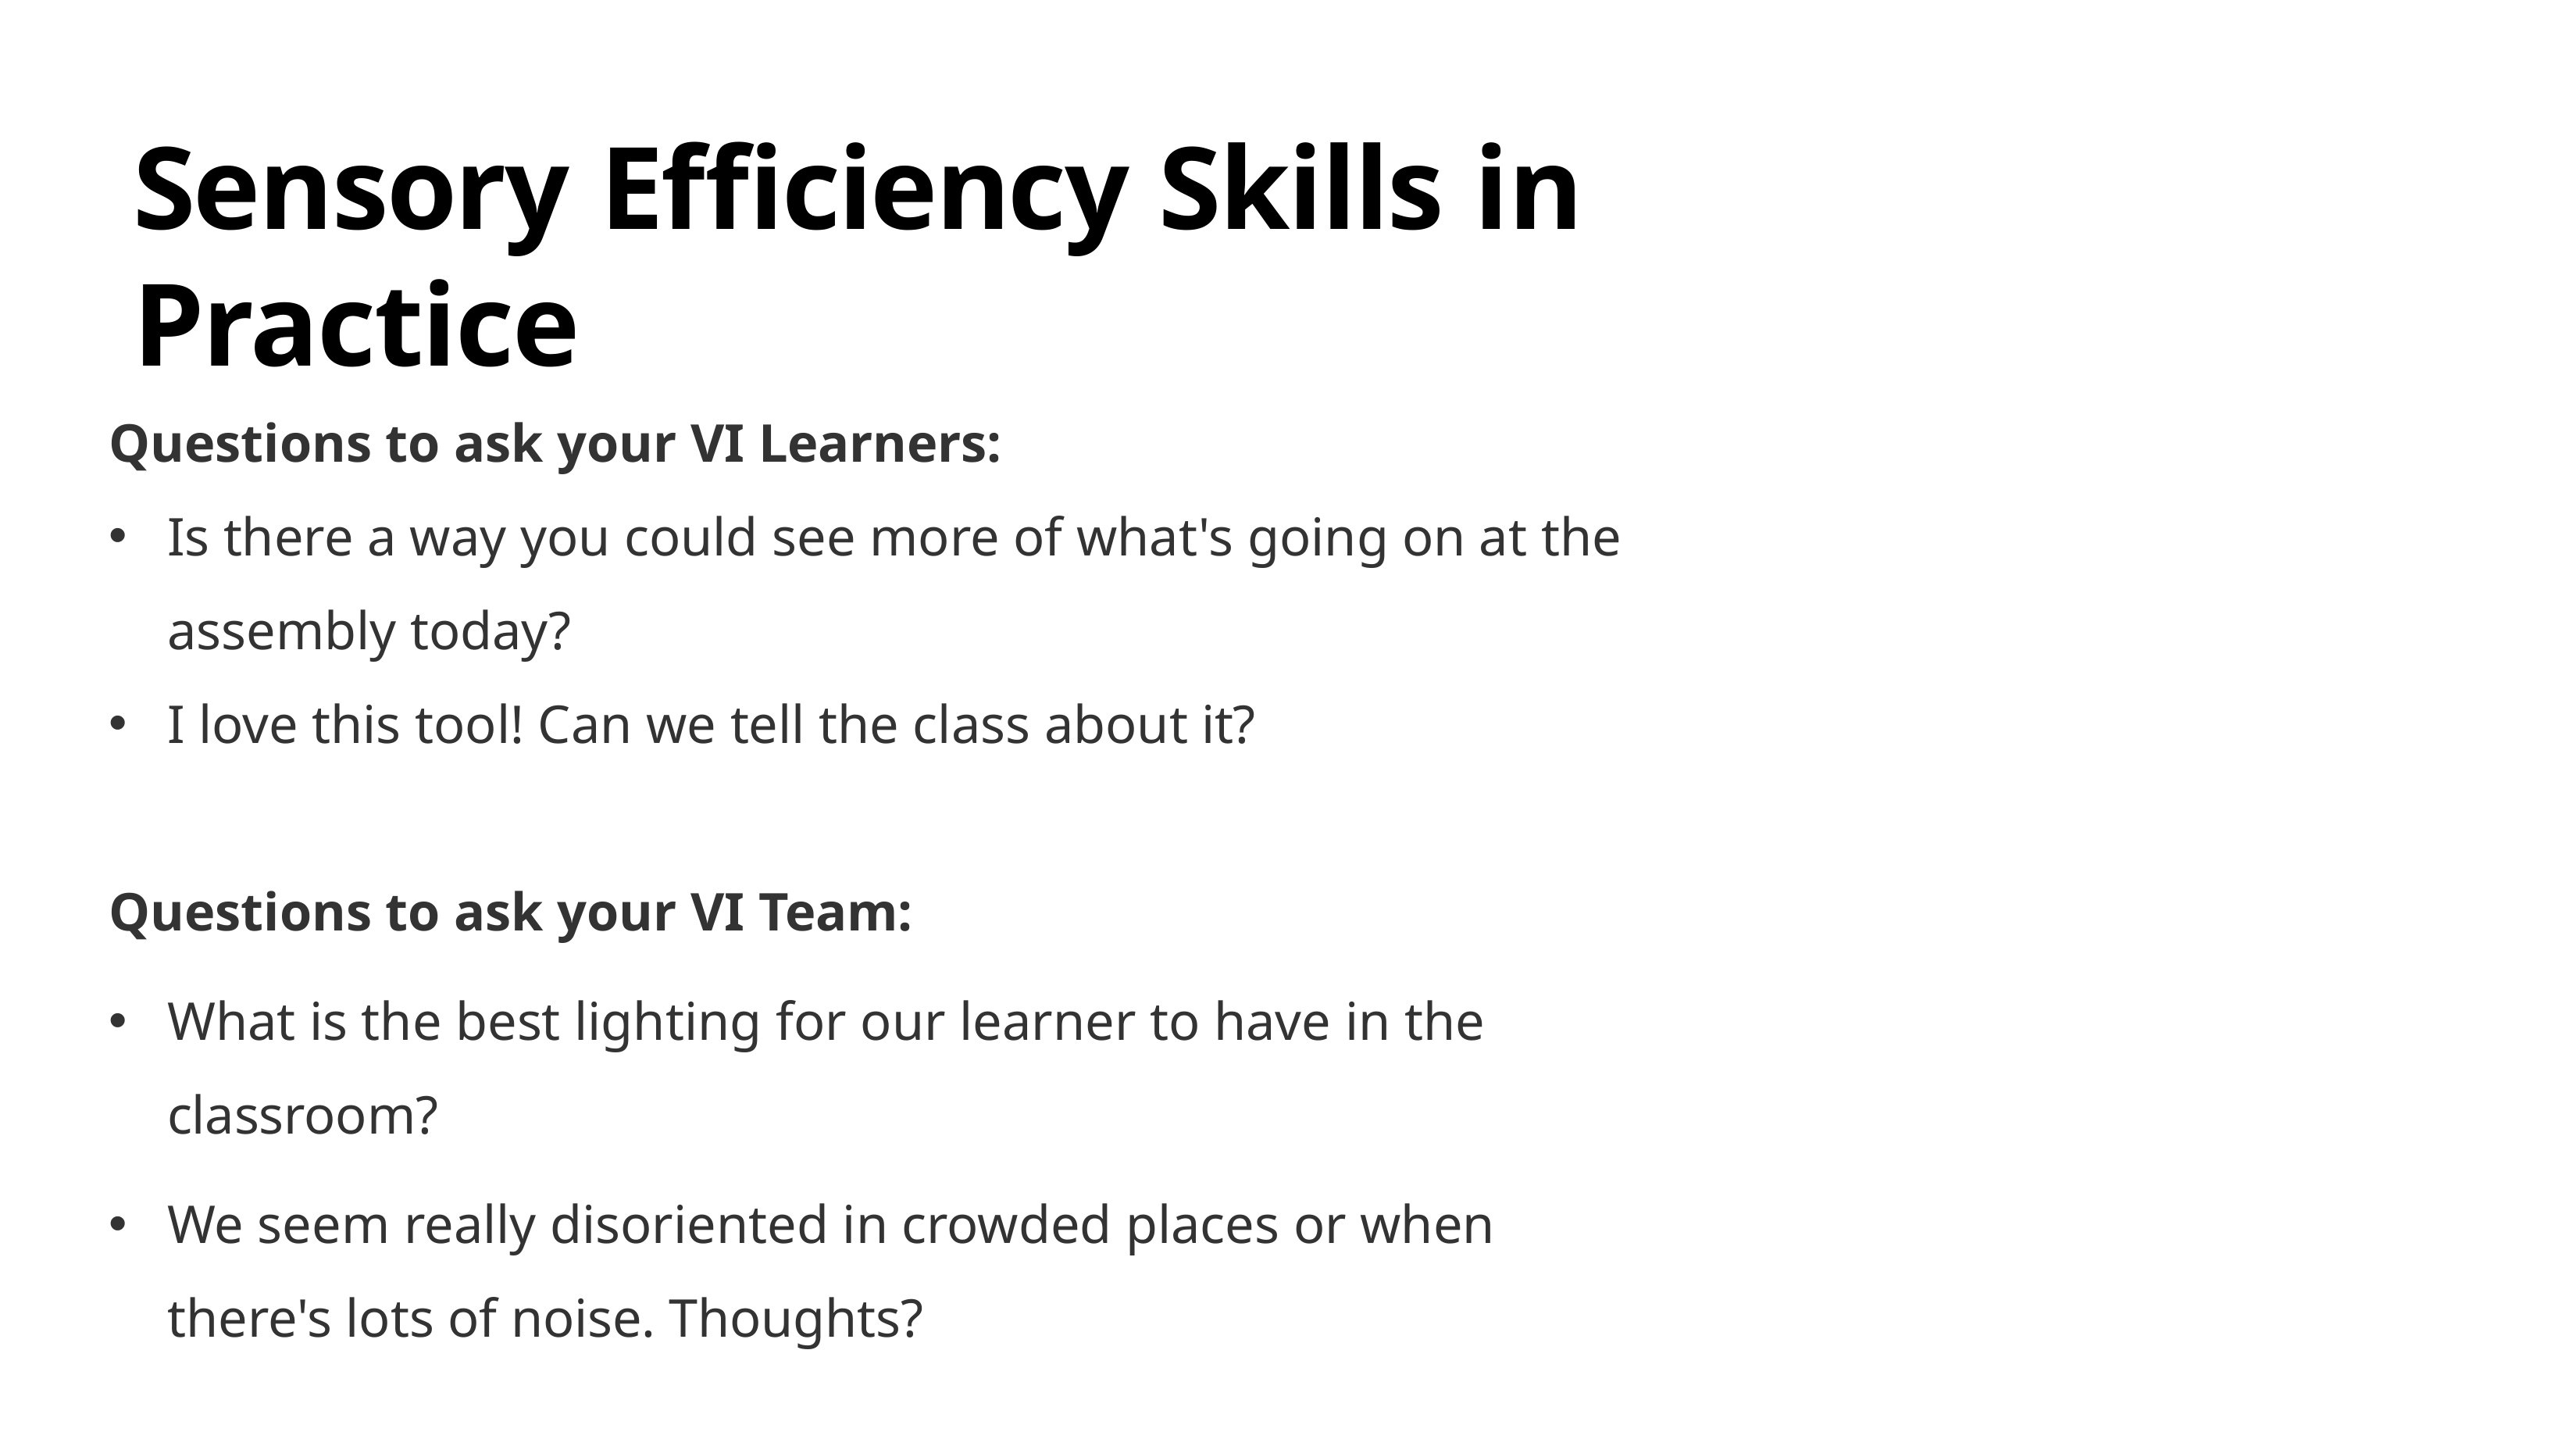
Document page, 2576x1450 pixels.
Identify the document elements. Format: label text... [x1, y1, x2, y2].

text_box Questions to ask your VI Learners: Is there a way you could see more of what's going on at the assembly today? I love this tool! Can we tell the class about it? Questions to ask your VI Team: What is the best lighting for our learner to have in the classroom? We seem really disoriented in crowded places or when there's lots of noise. Thoughts? [107, 360, 1833, 1348]
title Sensory Efficiency Skills in Practice [130, 113, 1987, 389]
